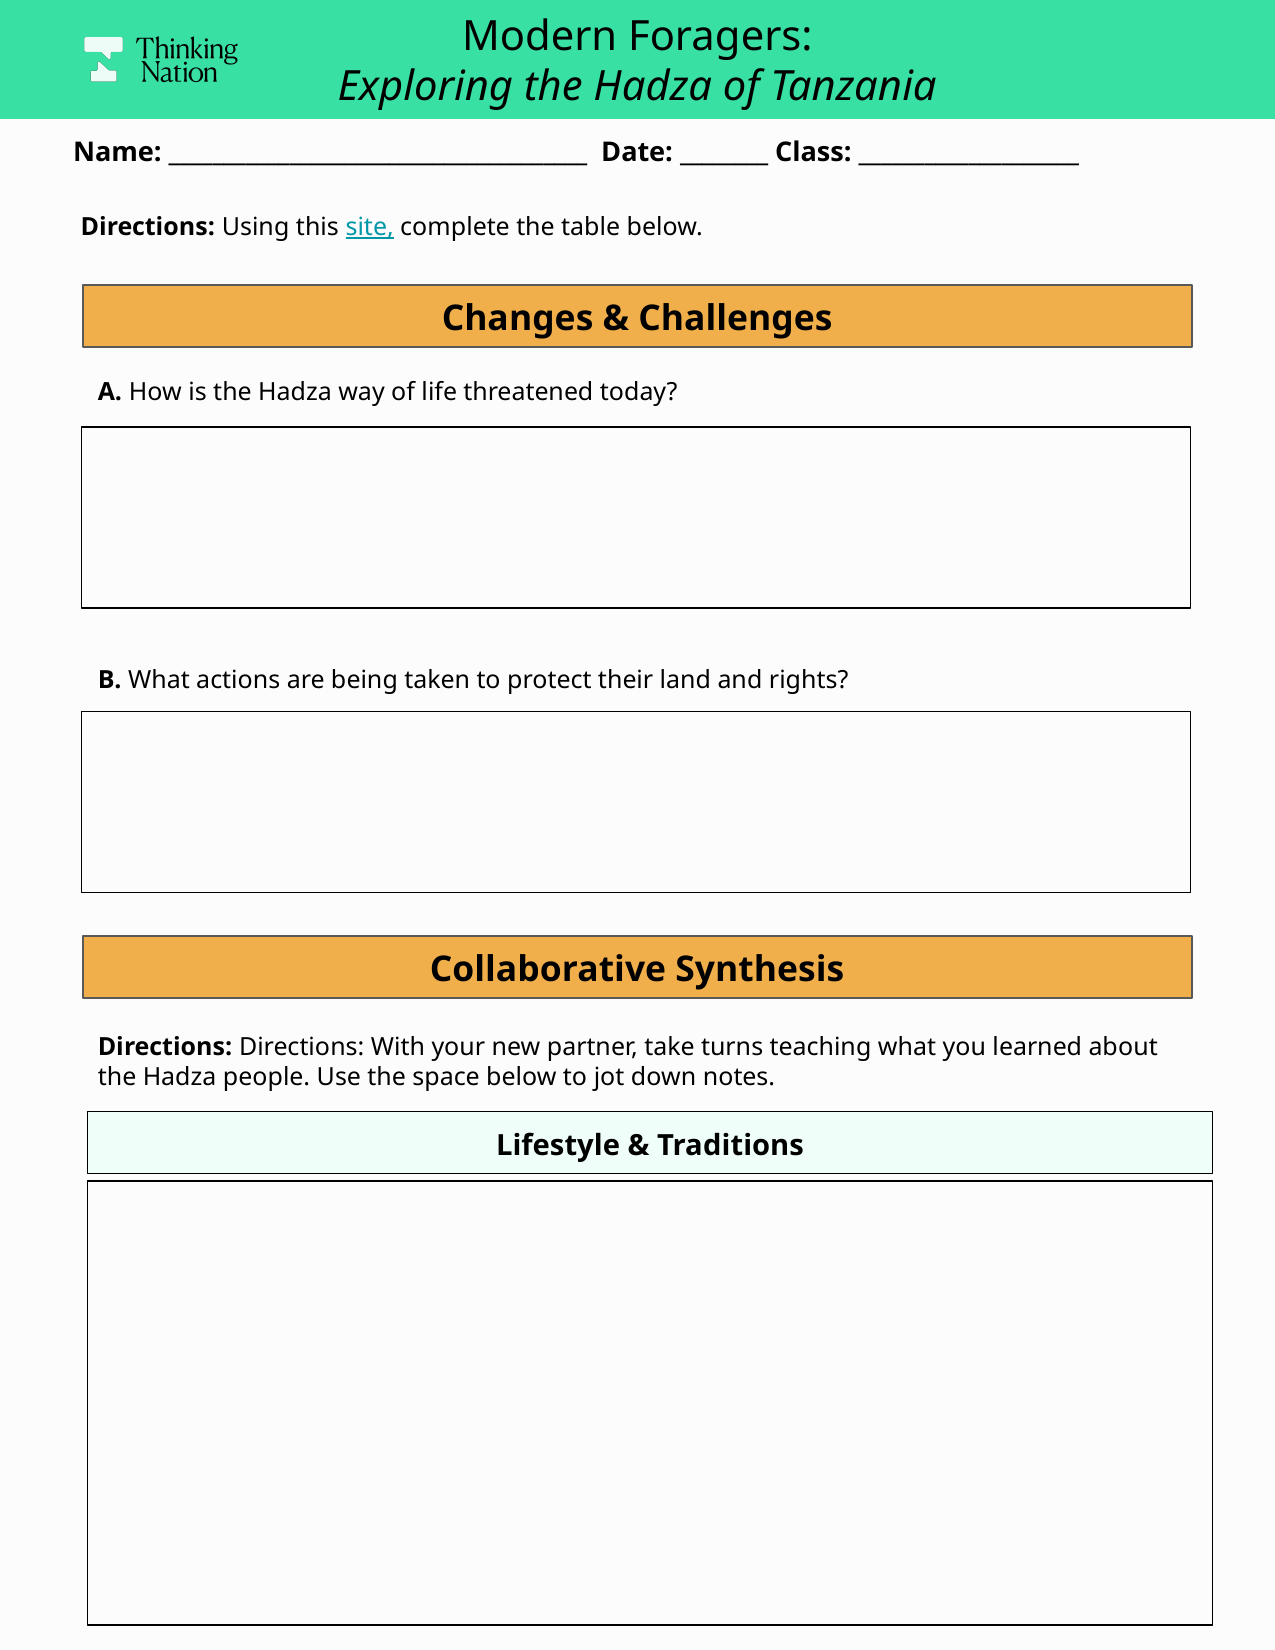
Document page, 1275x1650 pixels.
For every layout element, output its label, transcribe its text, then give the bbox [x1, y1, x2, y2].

text_box Directions: Using this site, complete the table below. [65, 195, 1191, 284]
text_box B. What actions are being taken to protect their land and rights? [82, 648, 1192, 695]
text_box [81, 711, 1191, 893]
text_box Collaborative Synthesis [82, 935, 1192, 998]
text_box A. How is the Hadza way of life threatened today? [82, 360, 1192, 407]
text_box Directions: Directions: With your new partner, take turns teaching what you learned about the Hadza people. Use the space below to jot down notes. [82, 1015, 1192, 1104]
text_box Modern Foragers: Exploring the Hadza of Tanzania [0, 0, 1275, 119]
text_box Changes & Challenges [82, 284, 1192, 347]
text_box [87, 1180, 1213, 1625]
text_box Lifestyle & Traditions [87, 1111, 1213, 1174]
text_box Name: ______________________________________ Date: ________ Class: ____________________ [57, 118, 1218, 181]
picture [67, 22, 243, 96]
text_box [81, 426, 1191, 609]
